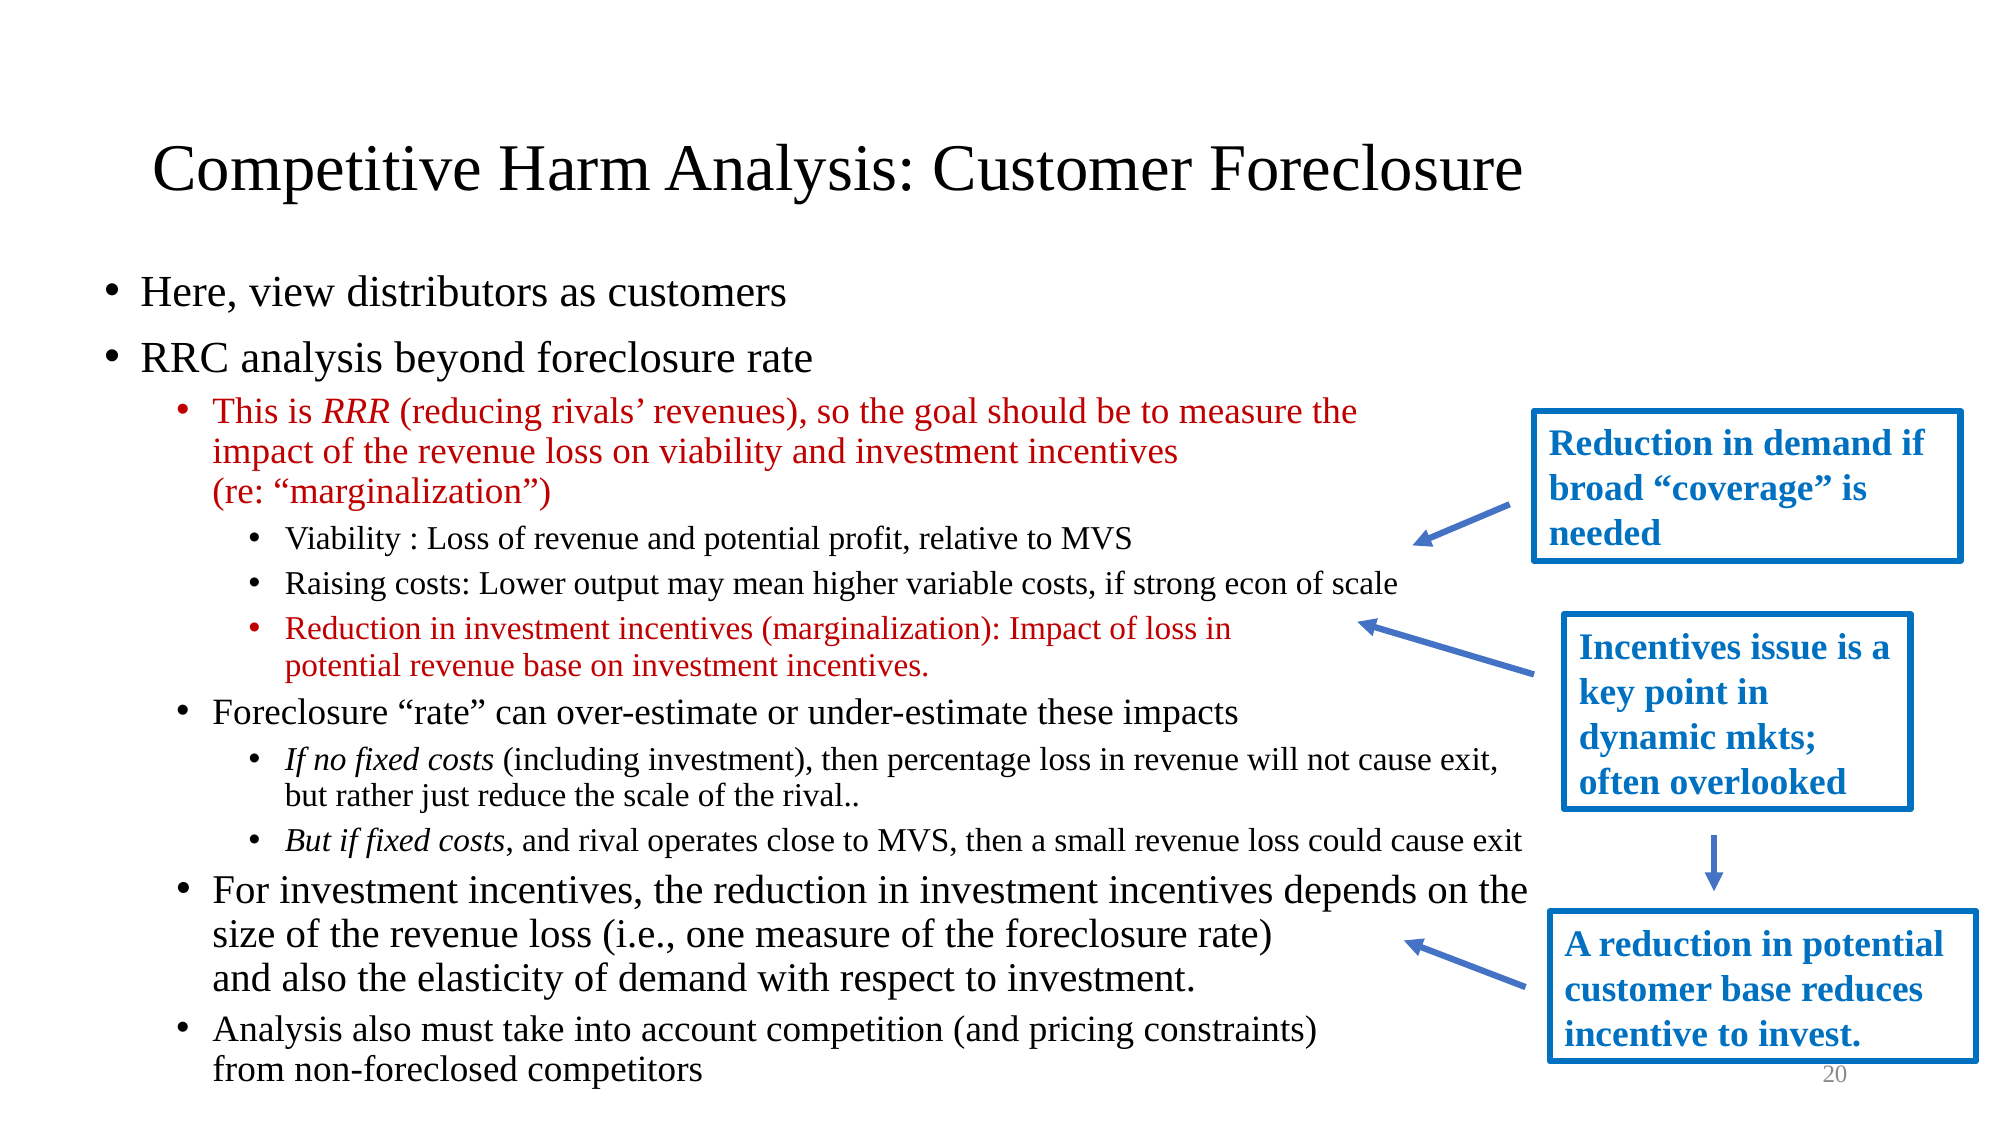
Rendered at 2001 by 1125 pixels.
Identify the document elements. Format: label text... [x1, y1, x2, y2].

list Here, view distributors as customers RRC analysis beyond foreclosure rate This is RRR (reducing rivals’ revenues), so the goal should be to measure the impact of the revenue loss on viability and investment incentives (re: “marginalization”) Viability : Loss of revenue and potential profit, relative to MVS Raising costs: Lower output may mean higher variable costs, if strong econ of scale Reduction in investment incentives (marginalization): Impact of loss in potential revenue base on investment incentives. Foreclosure “rate” can over-estimate or under-estimate these impacts If no fixed costs (including investment), then percentage loss in revenue will not cause exit, but rather just reduce the scale of the rival.. But if fixed costs, and rival operates close to MVS, then a small revenue loss could cause exit For investment incentives, the reduction in investment incentives depends on the size of the revenue loss (i.e., one measure of the foreclosure rate) and also the elasticity of demand with respect to investment. Analysis also must take into account competition (and pricing constraints) from non-foreclosed competitors [89, 260, 1566, 1125]
text_box A reduction in potential customer base reduces incentive to invest. [1549, 911, 1976, 1062]
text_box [1403, 940, 1526, 988]
title Competitive Harm Analysis: Customer Foreclosure [137, 59, 1863, 278]
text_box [1357, 621, 1535, 675]
text_box Reduction in demand if broad “coverage” is needed [1534, 410, 1961, 561]
slide_number 20 [1412, 1042, 1863, 1103]
text_box Incentives issue is a key point in dynamic mkts; often overlooked [1564, 614, 1911, 809]
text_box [1412, 504, 1510, 546]
